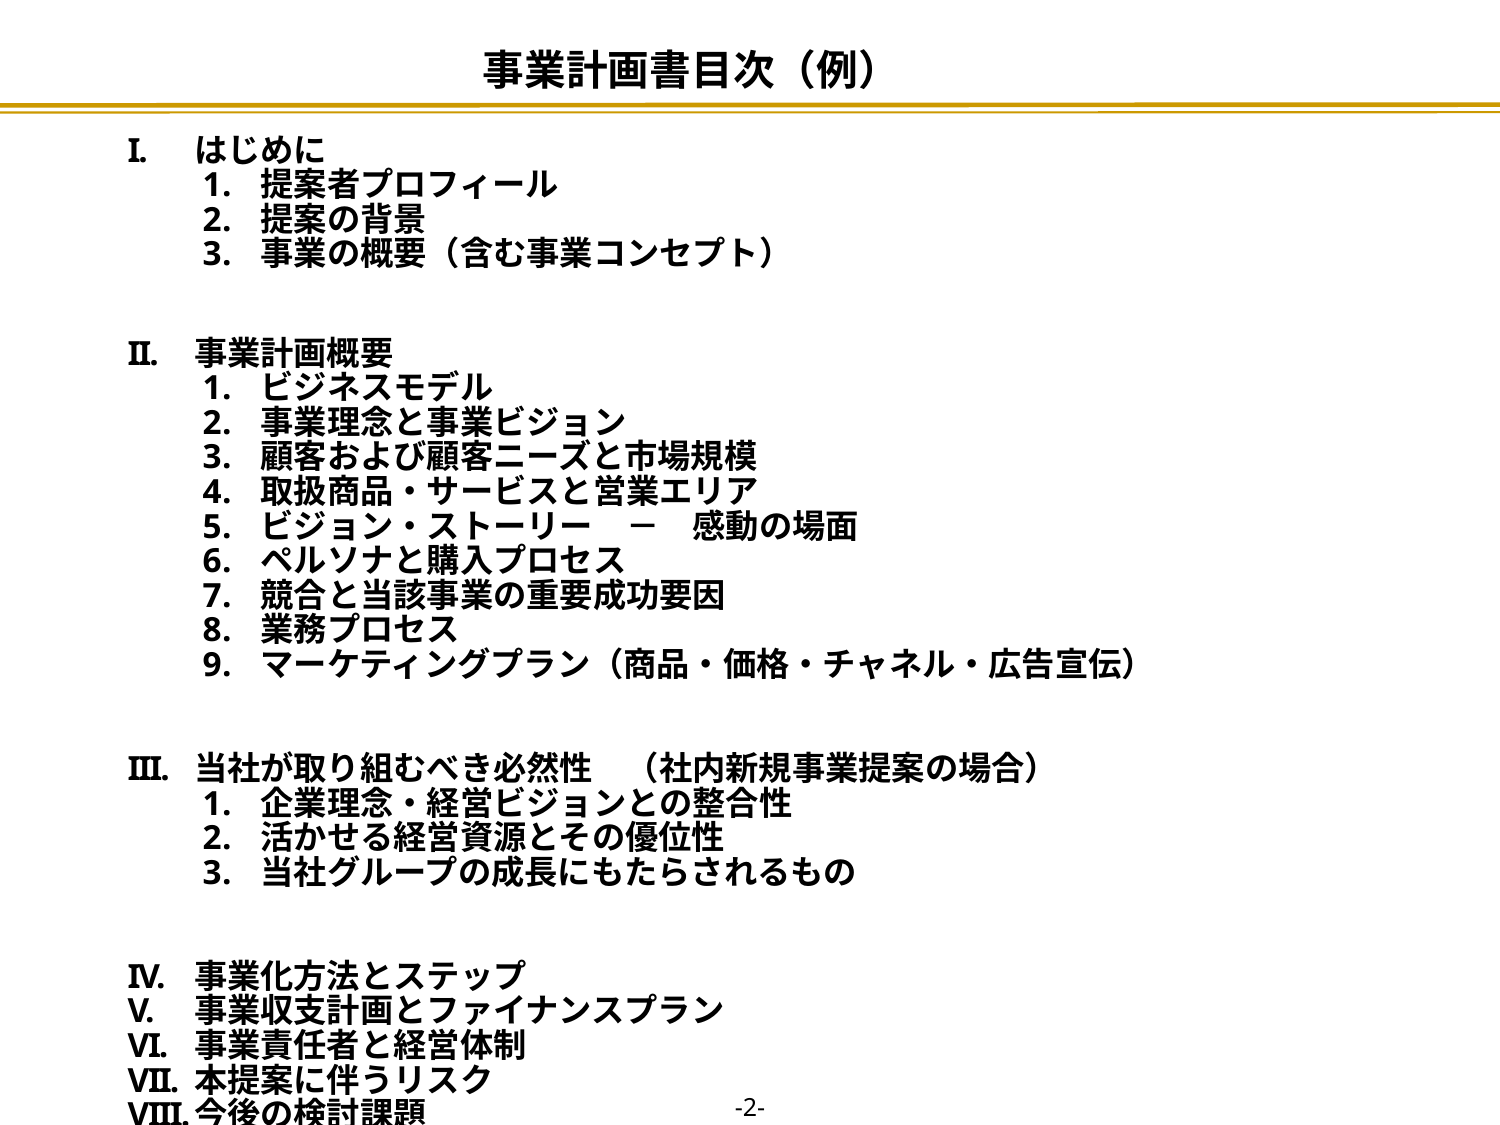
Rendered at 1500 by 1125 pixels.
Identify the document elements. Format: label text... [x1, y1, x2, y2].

list はじめに 提案者プロフィール 提案の背景 事業の概要（含む事業コンセプト） 事業計画概要 ビジネスモデル 事業理念と事業ビジョン 顧客および顧客ニーズと市場規模 取扱商品・サービスと営業エリア ビジョン・ストーリー － 感動の場面 ペルソナと購入プロセス 競合と当該事業の重要成功要因 業務プロセス マーケティングプラン（商品・価格・チャネル・広告宣伝） 当社が取り組むべき必然性 （社内新規事業提案の場合） 企業理念・経営ビジョンとの整合性 活かせる経営資源とその優位性 当社グループの成長にもたらされるもの 事業化方法とステップ 事業収支計画とファイナンスプラン 事業責任者と経営体制 本提案に伴うリスク 今後の検討課題 [112, 132, 1388, 1062]
slide_number -1- [593, 1053, 907, 1110]
title 事業計画書目次（例） [53, 12, 1330, 126]
